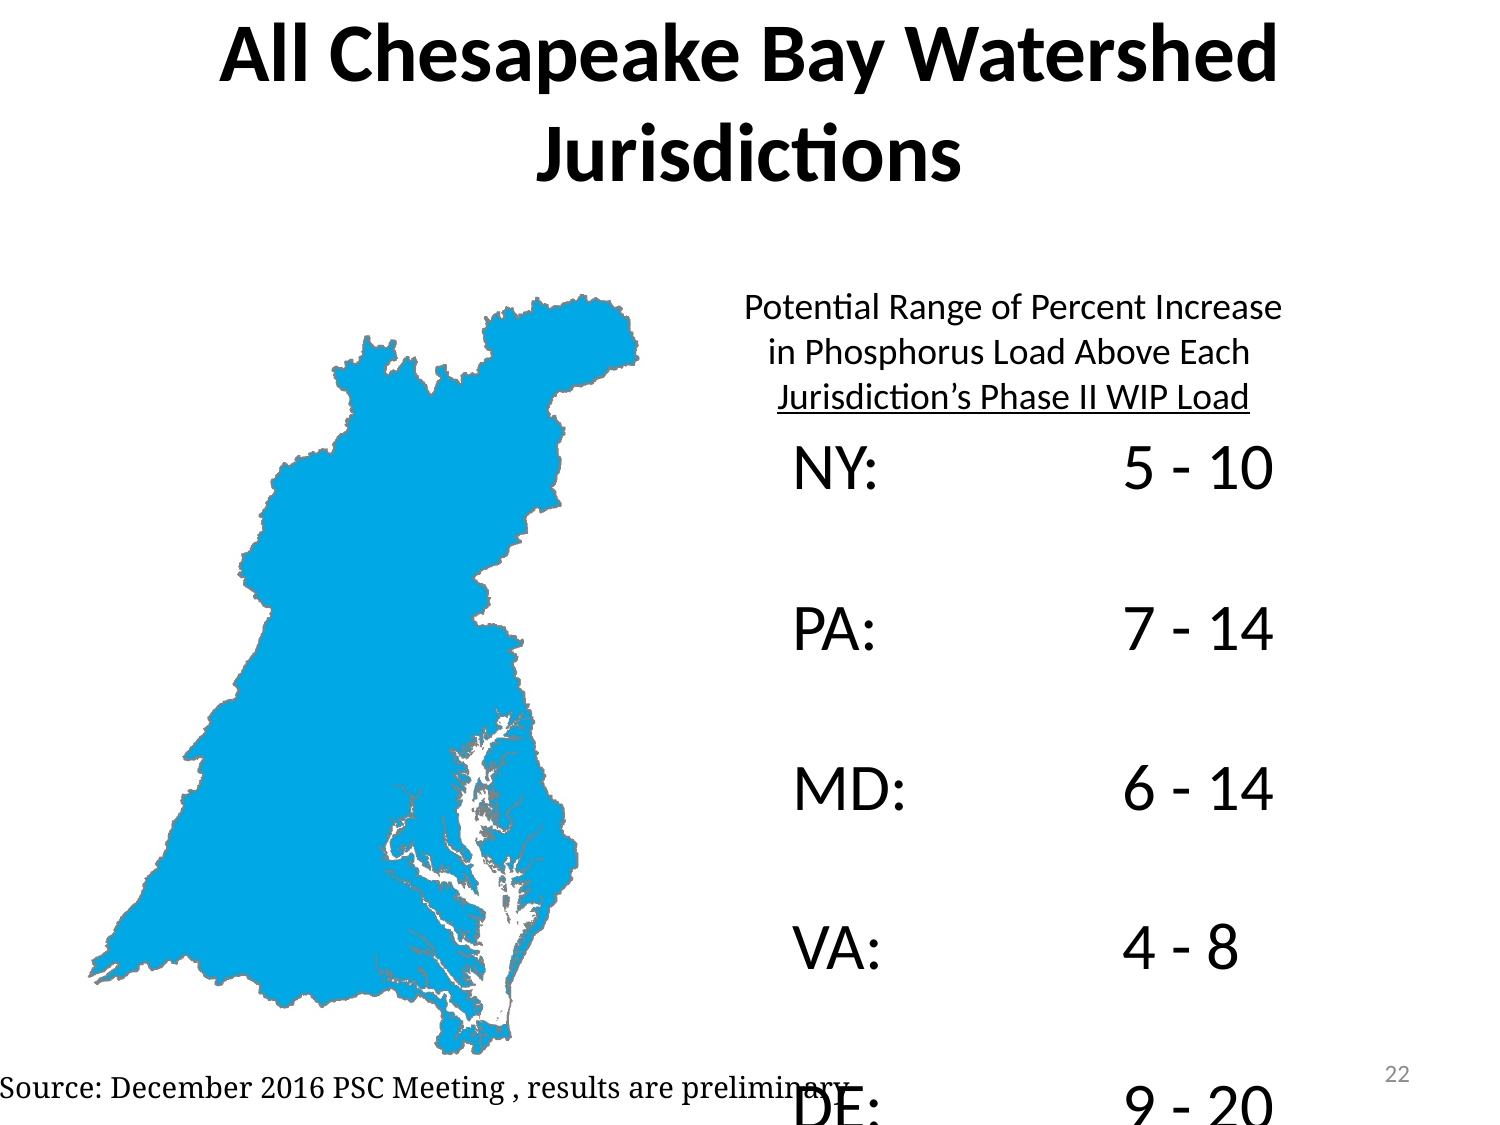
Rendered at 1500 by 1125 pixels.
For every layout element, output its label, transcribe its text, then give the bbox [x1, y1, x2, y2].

picture [10, 252, 710, 1125]
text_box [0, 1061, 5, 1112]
title All Chesapeake Bay Watershed Jurisdictions [75, 4, 1425, 192]
text_box Potential Range of Percent Increase in Phosphorus Load Above Each Jurisdiction’s Phase II WIP Load [727, 274, 1300, 425]
text_box NY: 5 - 10 PA: 7 - 14 MD: 6 - 14 VA: 4 - 8 DE: 9 - 20 DC: 1 - 3 WV: 5 - 11 [777, 416, 1477, 1125]
text_box Source: December 2016 PSC Meeting , results are preliminary [715, 1061, 866, 1112]
